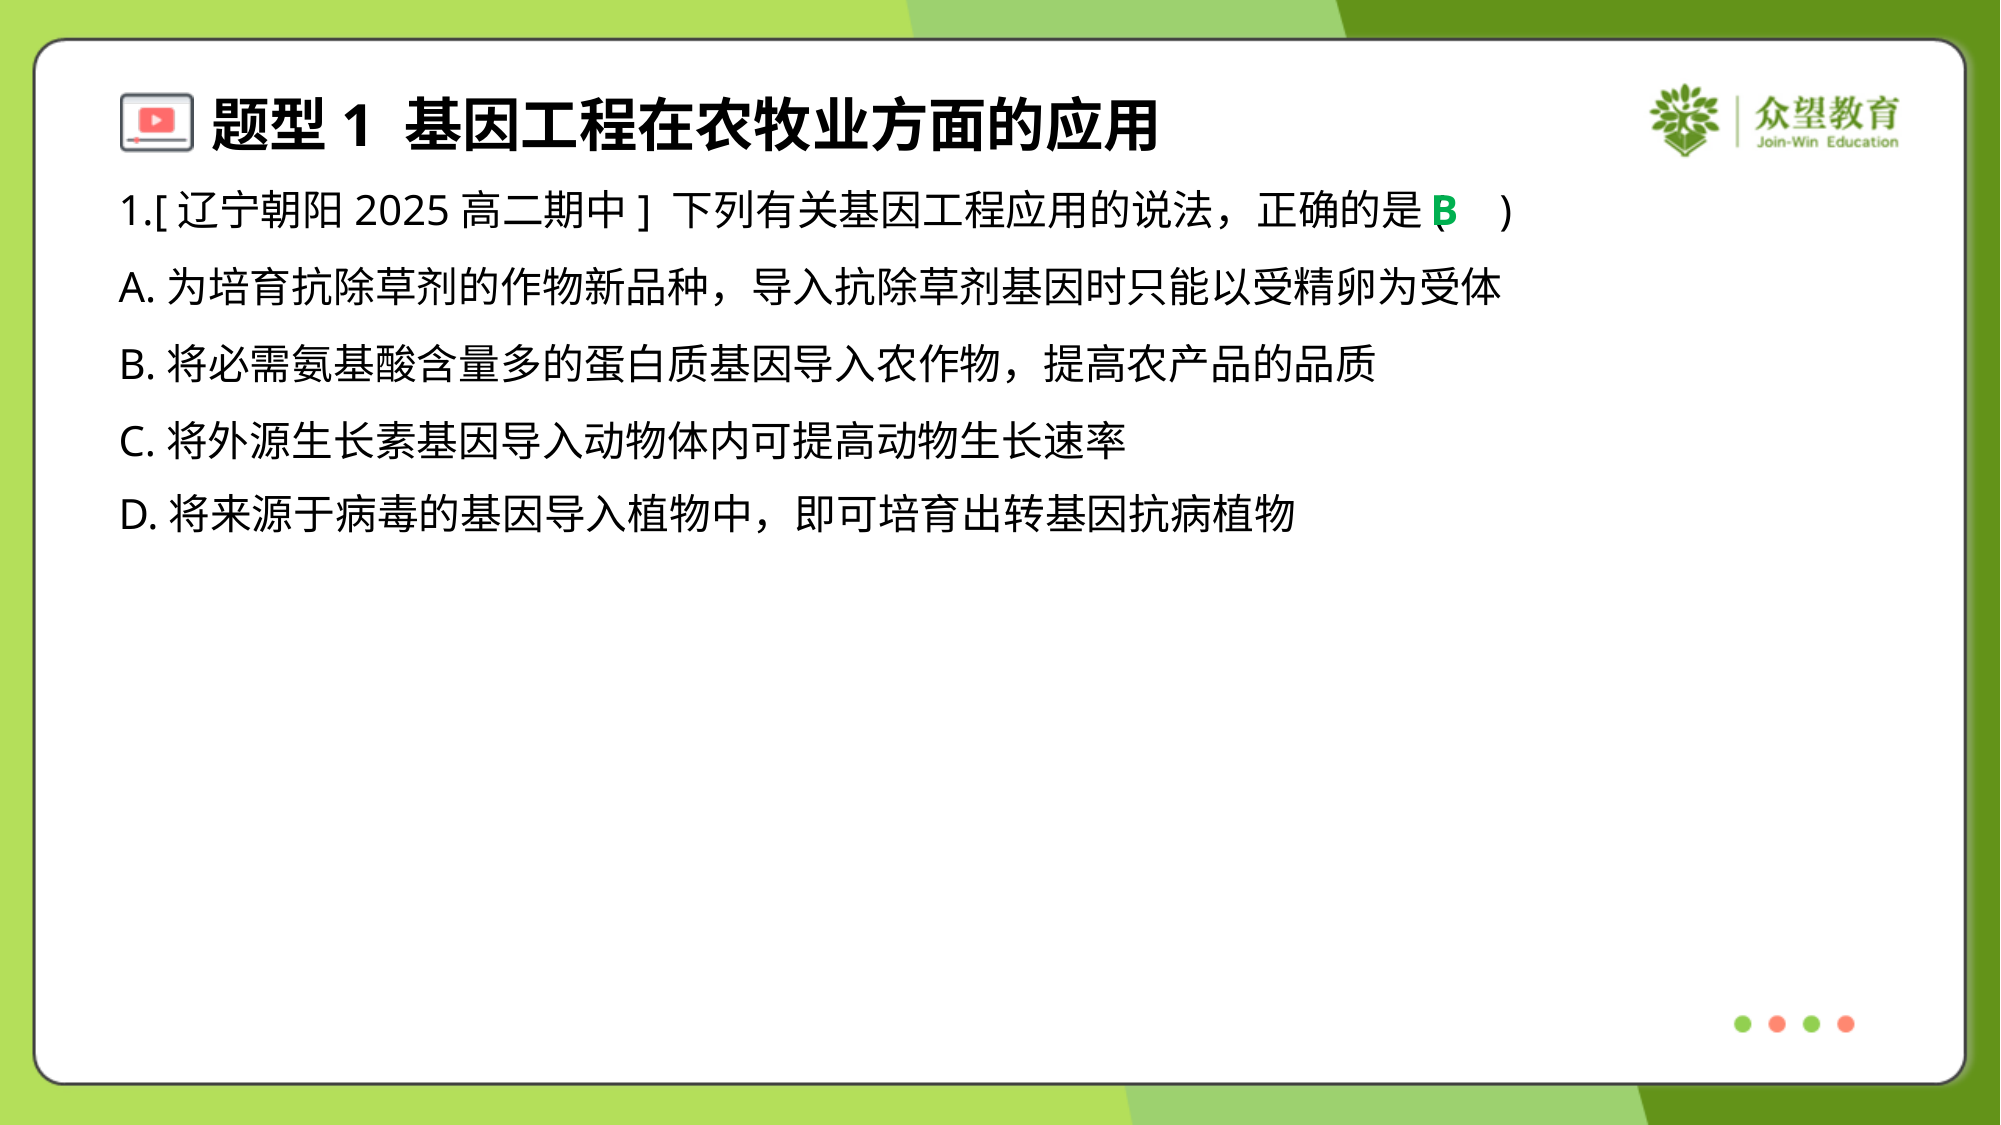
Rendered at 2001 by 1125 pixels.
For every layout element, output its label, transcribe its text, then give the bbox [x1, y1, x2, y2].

text_box A.为培育抗除草剂的作物新品种，导入抗除草剂基因时只能以受精卵为受体 B.将必需氨基酸含量多的蛋白质基因导入农作物，提高农产品的品质 C.将外源生长素基因导入动物体内可提高动物生长速率 D.将来源于病毒的基因导入植物中，即可培育出转基因抗病植物 [118, 235, 1883, 531]
text_box 1.[辽宁朝阳2025高二期中] 下列有关基因工程应用的说法，正确的是( ) [118, 158, 1415, 226]
text_box B [1415, 158, 1474, 226]
text_box 1.[辽宁朝阳2025高二期中] 下列有关基因工程应用的说法，正确的是( ) [1474, 158, 1883, 226]
picture [0, 0, 2000, 1125]
